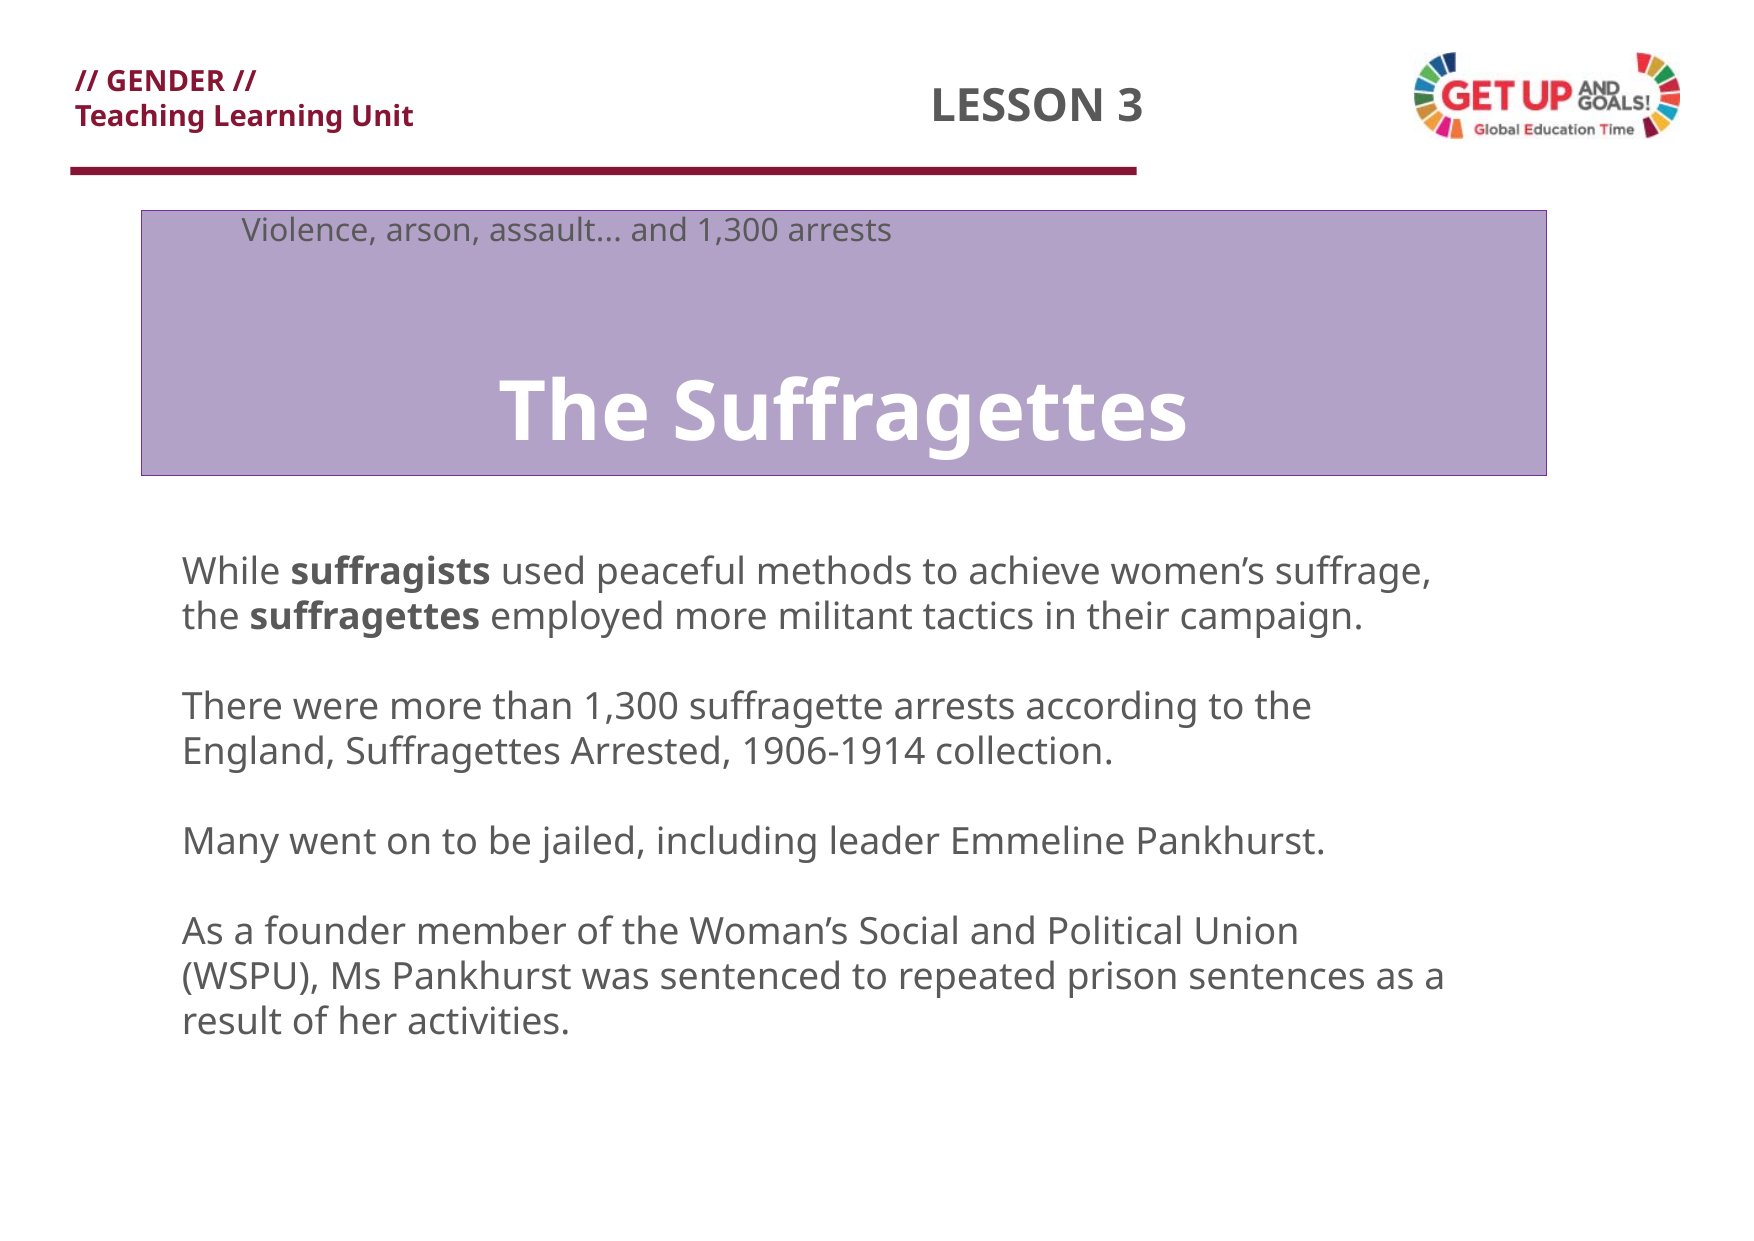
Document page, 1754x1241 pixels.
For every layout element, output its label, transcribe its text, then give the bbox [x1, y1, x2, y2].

title The Suffragettes [141, 210, 1547, 476]
text_box Violence, arson, assault... and 1,300 arrests [226, 202, 909, 256]
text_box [59, 47, 1680, 176]
text_box While suffragists used peaceful methods to achieve women’s suffrage, the suffragettes employed more militant tactics in their campaign. There were more than 1,300 suffragette arrests according to the England, Suffragettes Arrested, 1906-1914 collection. Many went on to be jailed, including leader Emmeline Pankhurst. As a founder member of the Woman’s Social and Political Union (WSPU), Ms Pankhurst was sentenced to repeated prison sentences as a result of her activities. [167, 539, 1463, 1050]
